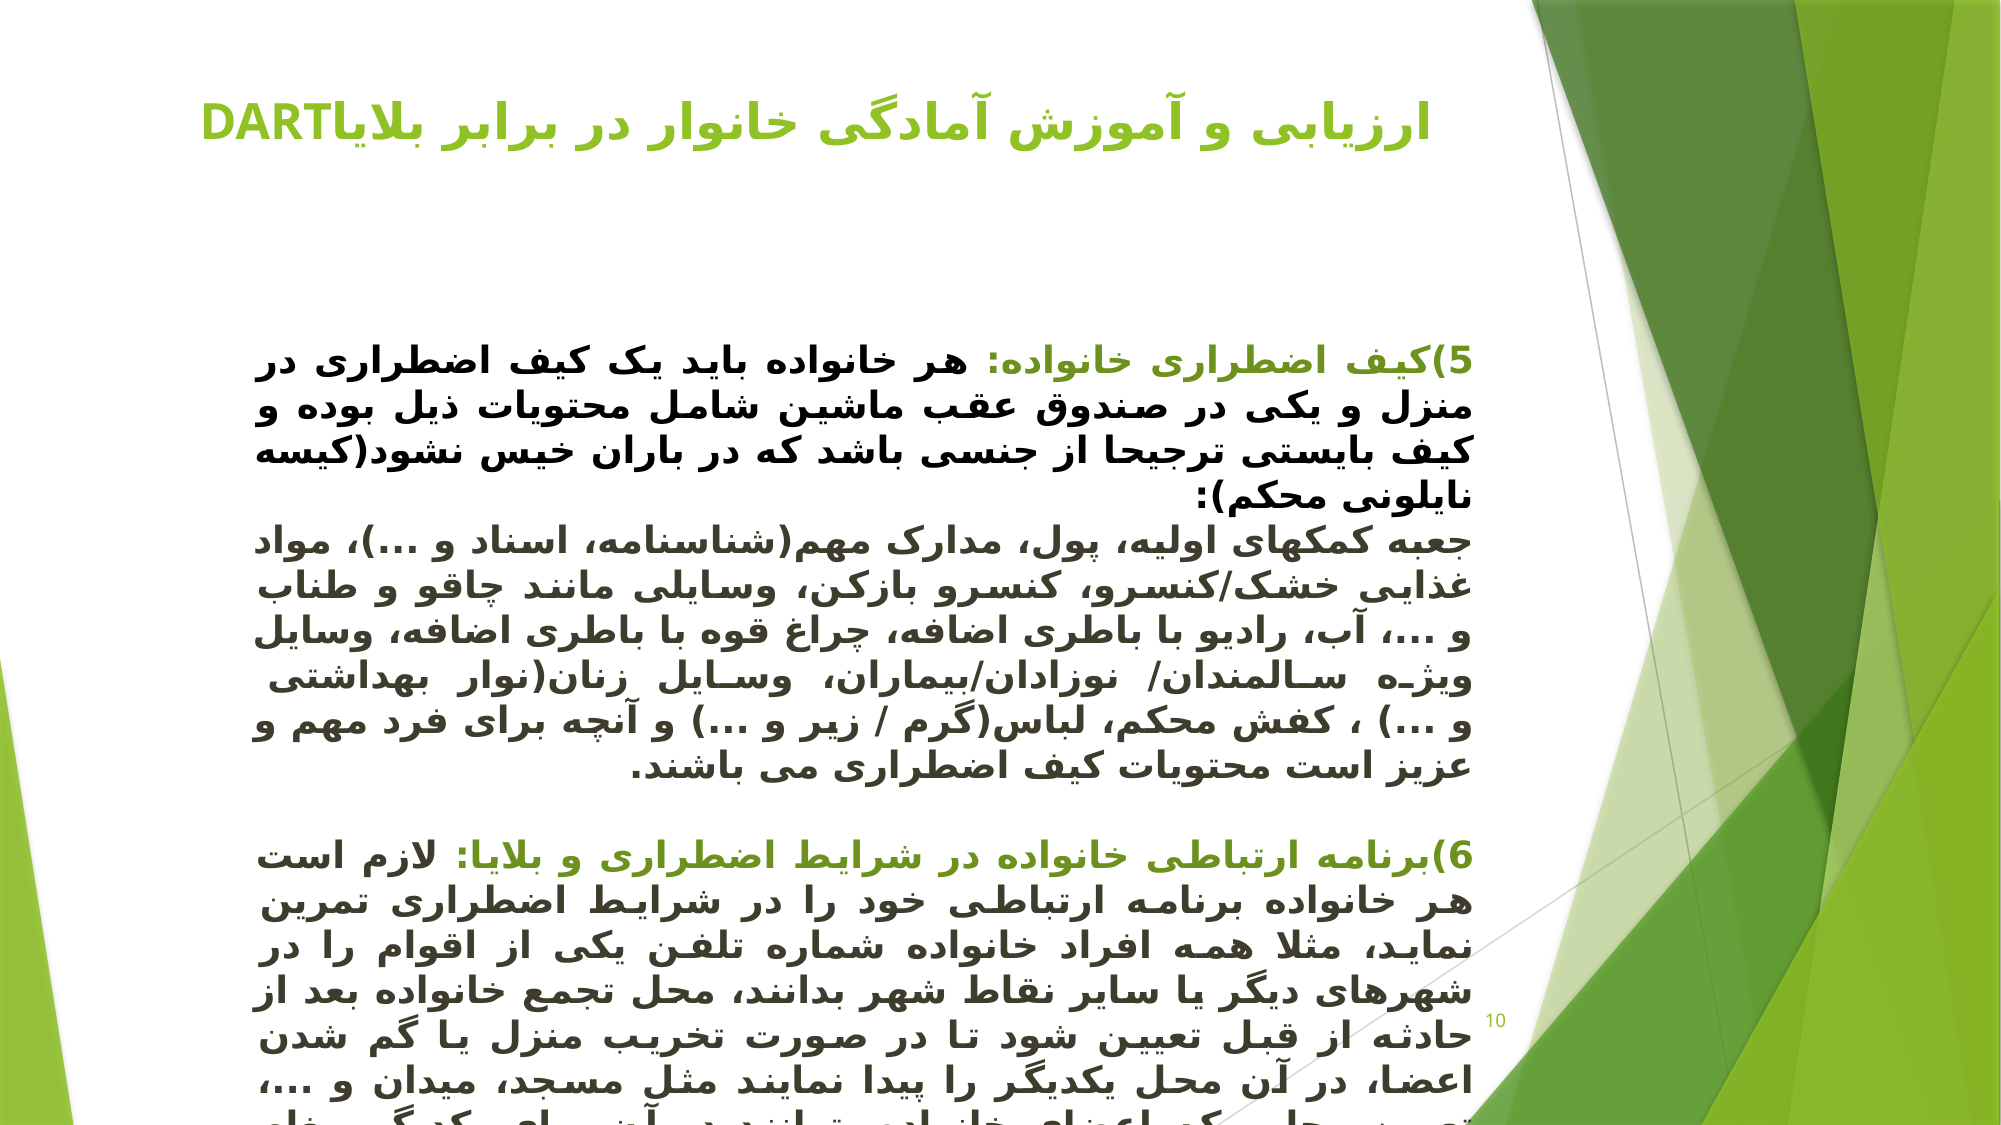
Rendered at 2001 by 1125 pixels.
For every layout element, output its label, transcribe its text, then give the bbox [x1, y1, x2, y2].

slide_number 10 [1500, 991, 1522, 1051]
title ارزیابی و آموزش آمادگی خانوار در برابر بلایاDART [111, 81, 1522, 234]
text_box 5)کیف اضطراری خانواده: هر خانواده باید یک کیف اضطراری در منزل و یکی در صندوق عقب ماشین شامل محتویات ذیل بوده و کیف بایستی ترجیحا از جنسی باشد که در باران خیس نشود(کیسه نایلونی محکم): جعبه کمکهای اولیه، پول، مدارک مهم(شناسنامه، اسناد و ...)، مواد غذایی خشک/کنسرو، کنسرو بازکن، وسایلی مانند چاقو و طناب و ...، آب، رادیو با باطری اضافه، چراغ قوه با باطری اضافه، وسایل ویژه سالمندان/ نوزادان/بیماران، وسایل زنان(نوار بهداشتی و ...) ، کفش محکم، لباس(گرم / زیر و ...) و آنچه برای فرد مهم و عزیز است محتویات کیف اضطراری می باشند. 6)برنامه ارتباطی خانواده در شرایط اضطراری و بلایا: لازم است هر خانواده برنامه ارتباطی خود را در شرایط اضطراری تمرین نماید، مثلا همه افراد خانواده شماره تلفن یکی از اقوام را در شهرهای دیگر یا سایر نقاط شهر بدانند، محل تجمع خانواده بعد از حادثه از قبل تعیین شود تا در صورت تخریب منزل یا گم شدن اعضا، در آن محل یکدیگر را پیدا نمایند مثل مسجد، میدان و ...، تعیین محلی که اعضای خانواده بتوانند در آن برای یکدیگر پیغام بگذارند و از اوضاع هم با خبر شوند. [237, 328, 1500, 1125]
